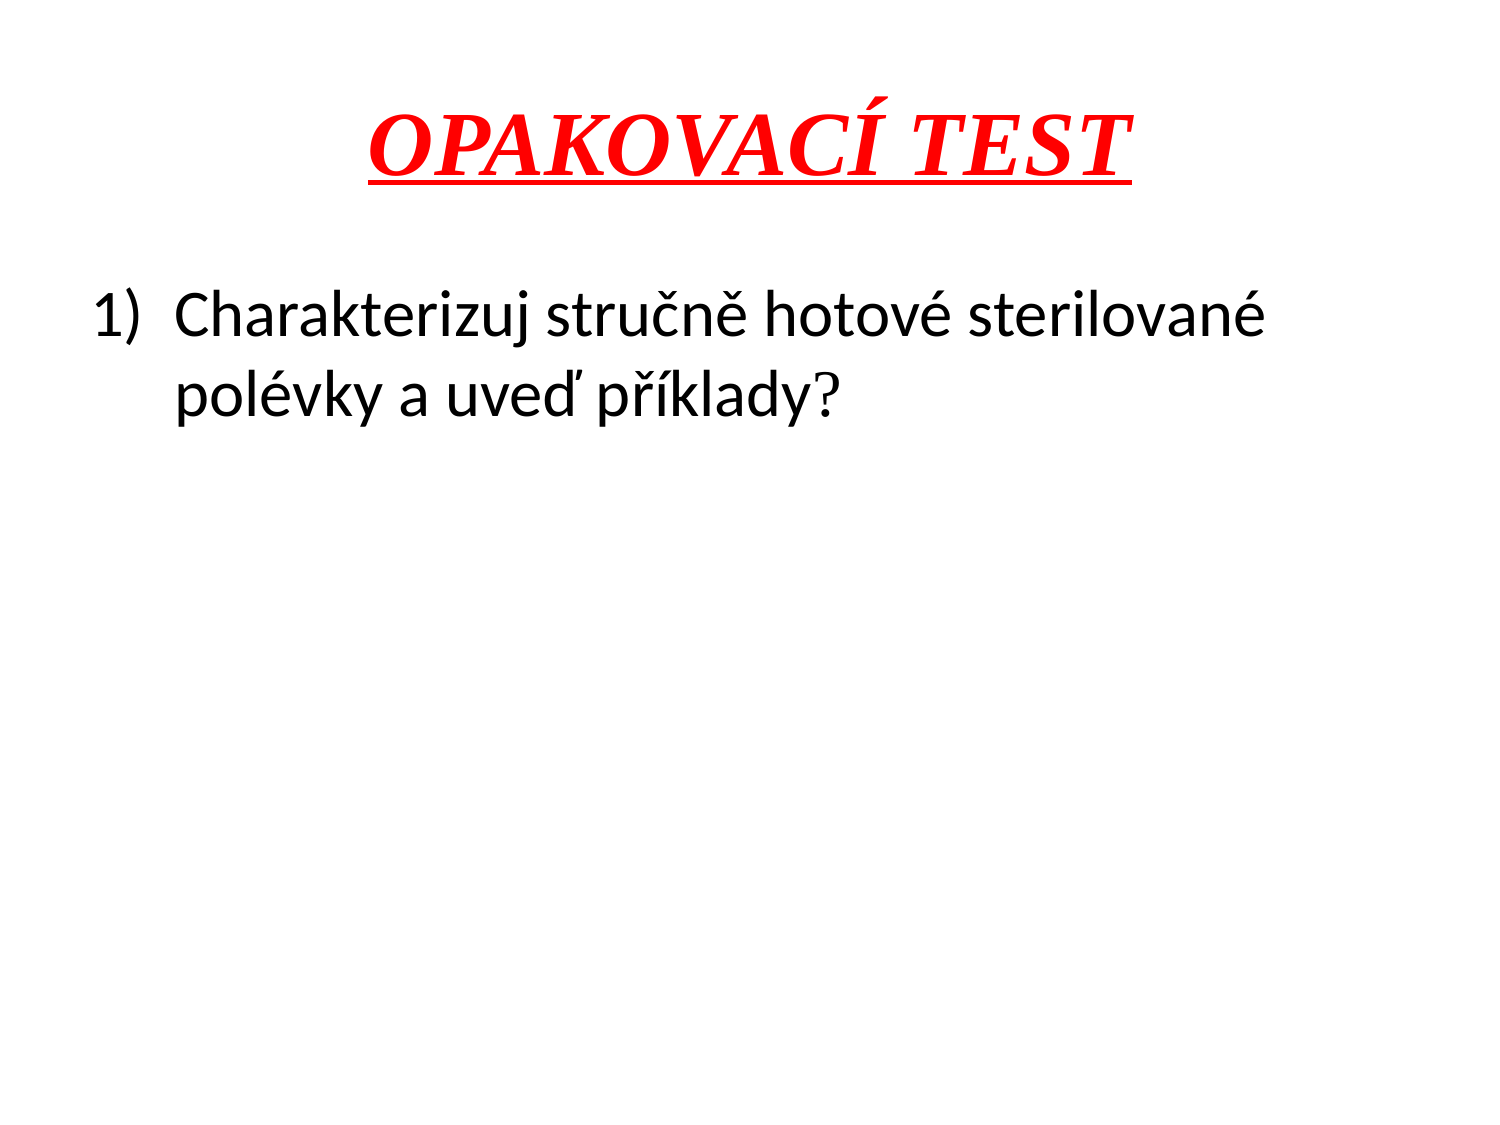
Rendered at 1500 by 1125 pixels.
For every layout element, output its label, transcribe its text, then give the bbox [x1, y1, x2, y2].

list Charakterizuj stručně hotové sterilované polévky a uveď příklady? [75, 262, 1425, 1005]
title OPAKOVACÍ TEST [75, 45, 1425, 233]
